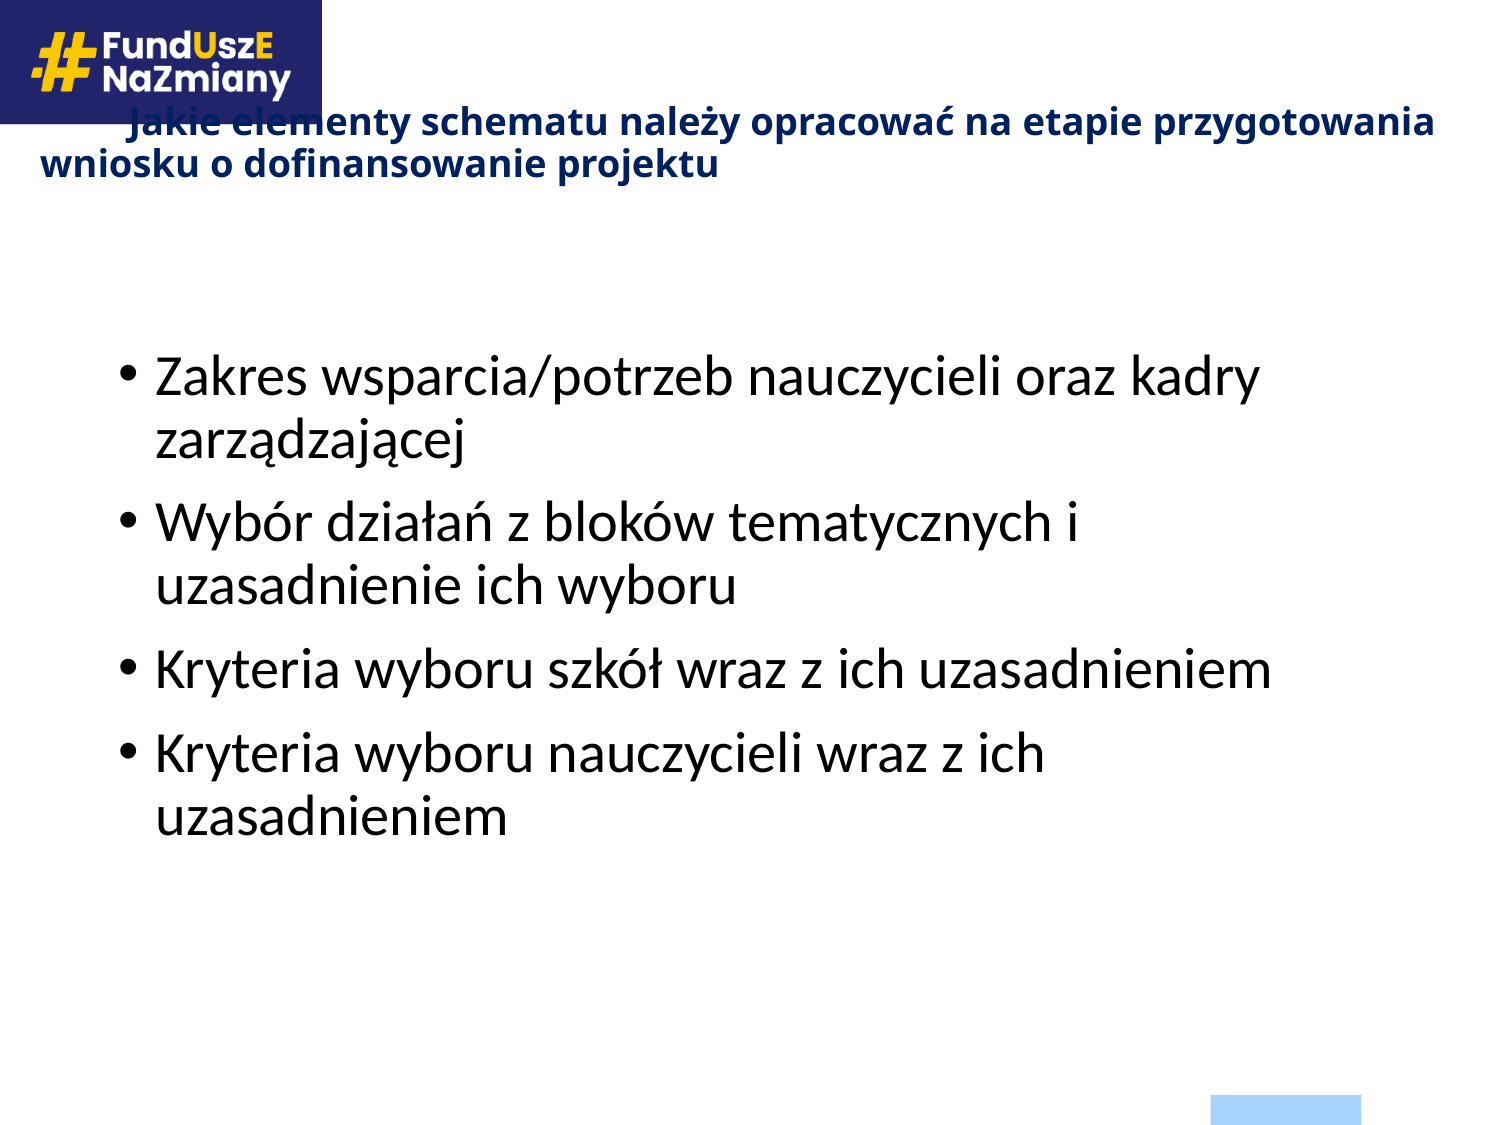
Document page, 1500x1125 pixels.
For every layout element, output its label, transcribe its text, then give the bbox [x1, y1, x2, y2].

picture [0, 0, 1500, 1125]
title Jakie elementy schematu należy opracować na etapie przygotowania wniosku o dofinansowanie projektu [24, 41, 1474, 259]
list Zakres wsparcia/potrzeb nauczycieli oraz kadry zarządzającej Wybór działań z bloków tematycznych i uzasadnienie ich wyboru Kryteria wyboru szkół wraz z ich uzasadnieniem Kryteria wyboru nauczycieli wraz z ich uzasadnieniem [103, 337, 1397, 1048]
